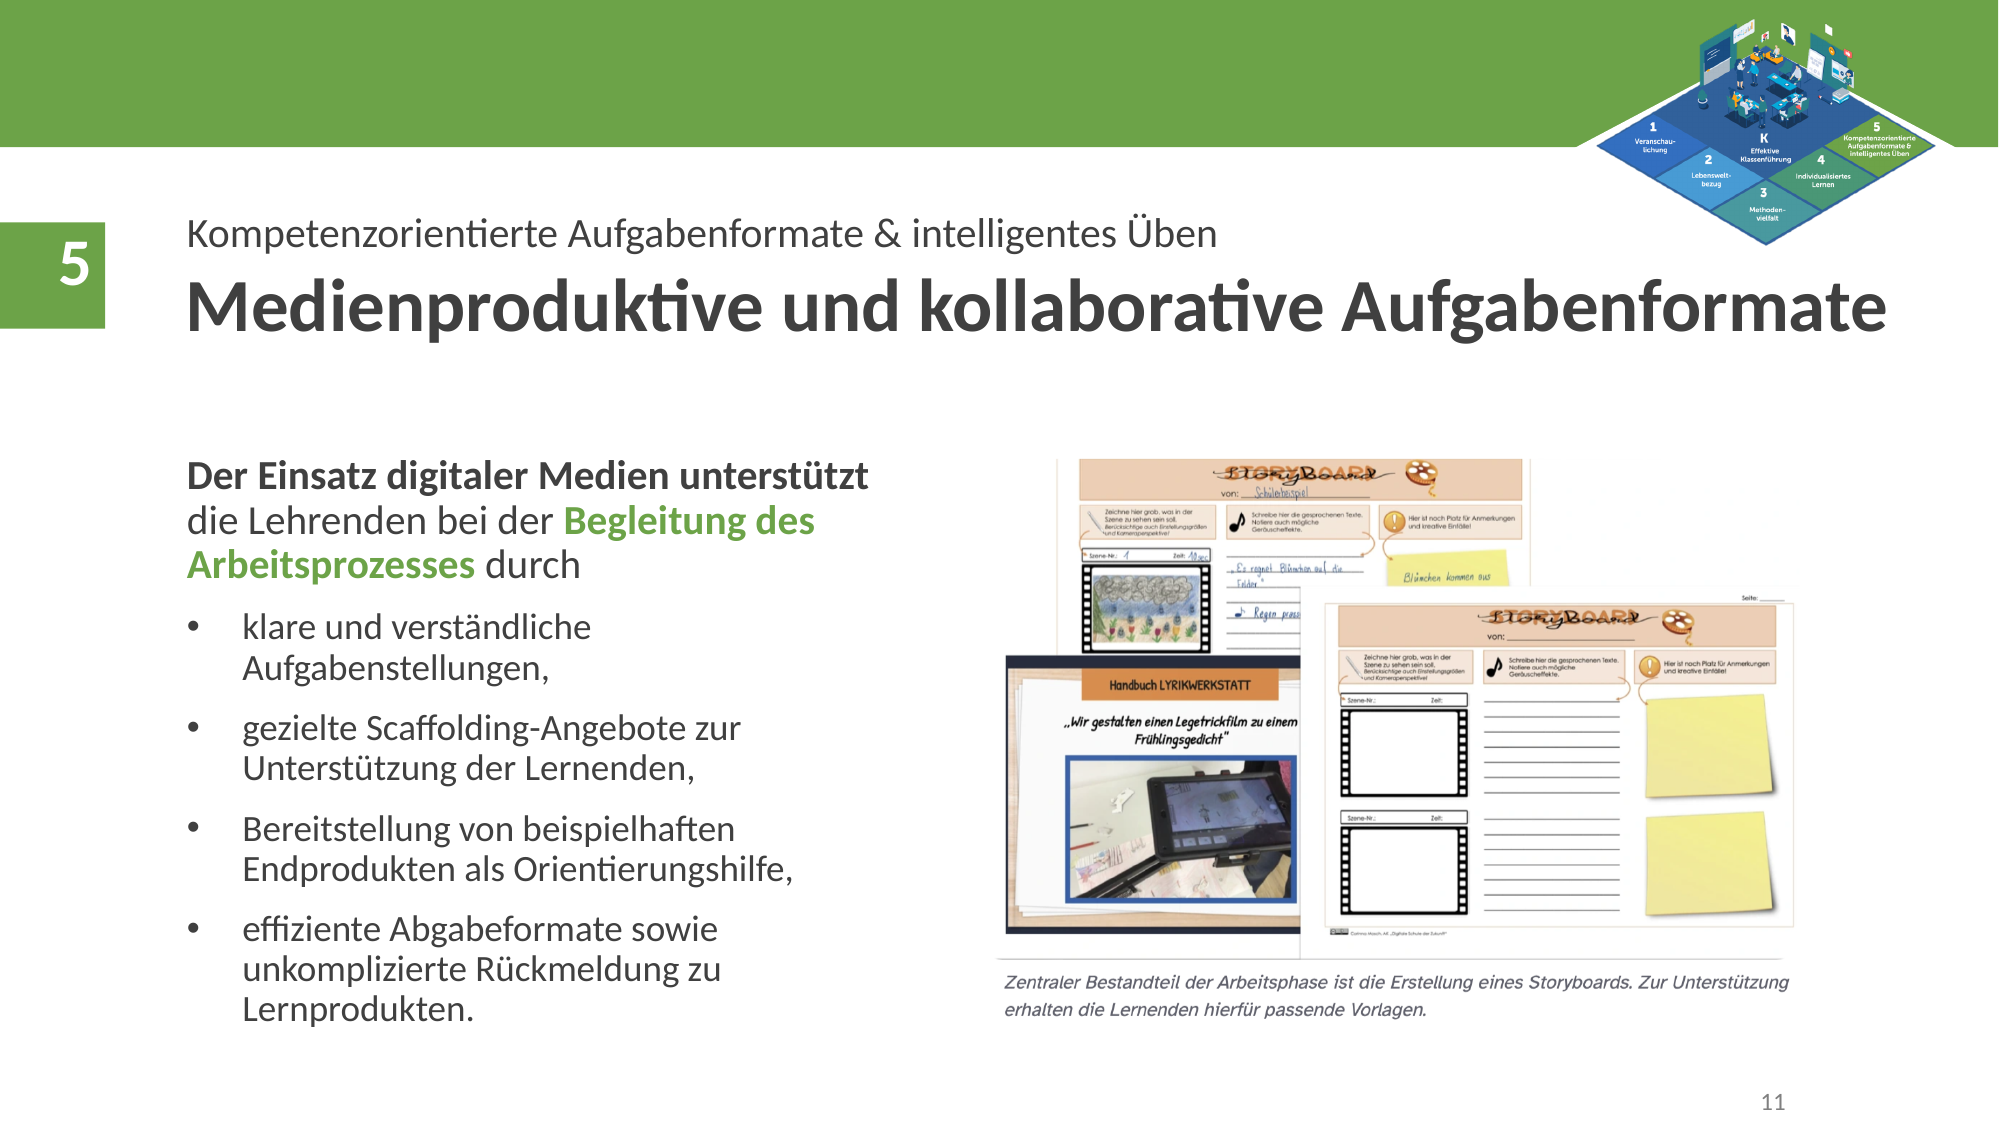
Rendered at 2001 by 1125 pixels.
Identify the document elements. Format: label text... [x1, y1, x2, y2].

picture [1589, 12, 1942, 249]
picture [965, 431, 1827, 1047]
list Kompetenzorientierte Aufgabenformate & intelligentes Üben [171, 180, 1615, 264]
list Der Einsatz digitaler Medien unterstützt die Lehrenden bei der Begleitung des Arbeitsprozesses durch klare und verständliche Aufgabenstellungen, gezielte Scaffolding-Angebote zur Unterstützung der Lernenden, Bereitstellung von beispielhaften Endprodukten als Orientierungshilfe, effiziente Abgabeformate sowie unkomplizierte Rückmeldung zu Lernprodukten. [171, 446, 886, 1038]
list Medienproduktive und kollaborative Aufgabenformate [170, 272, 1922, 356]
slide_number 11 [1350, 1075, 1801, 1125]
